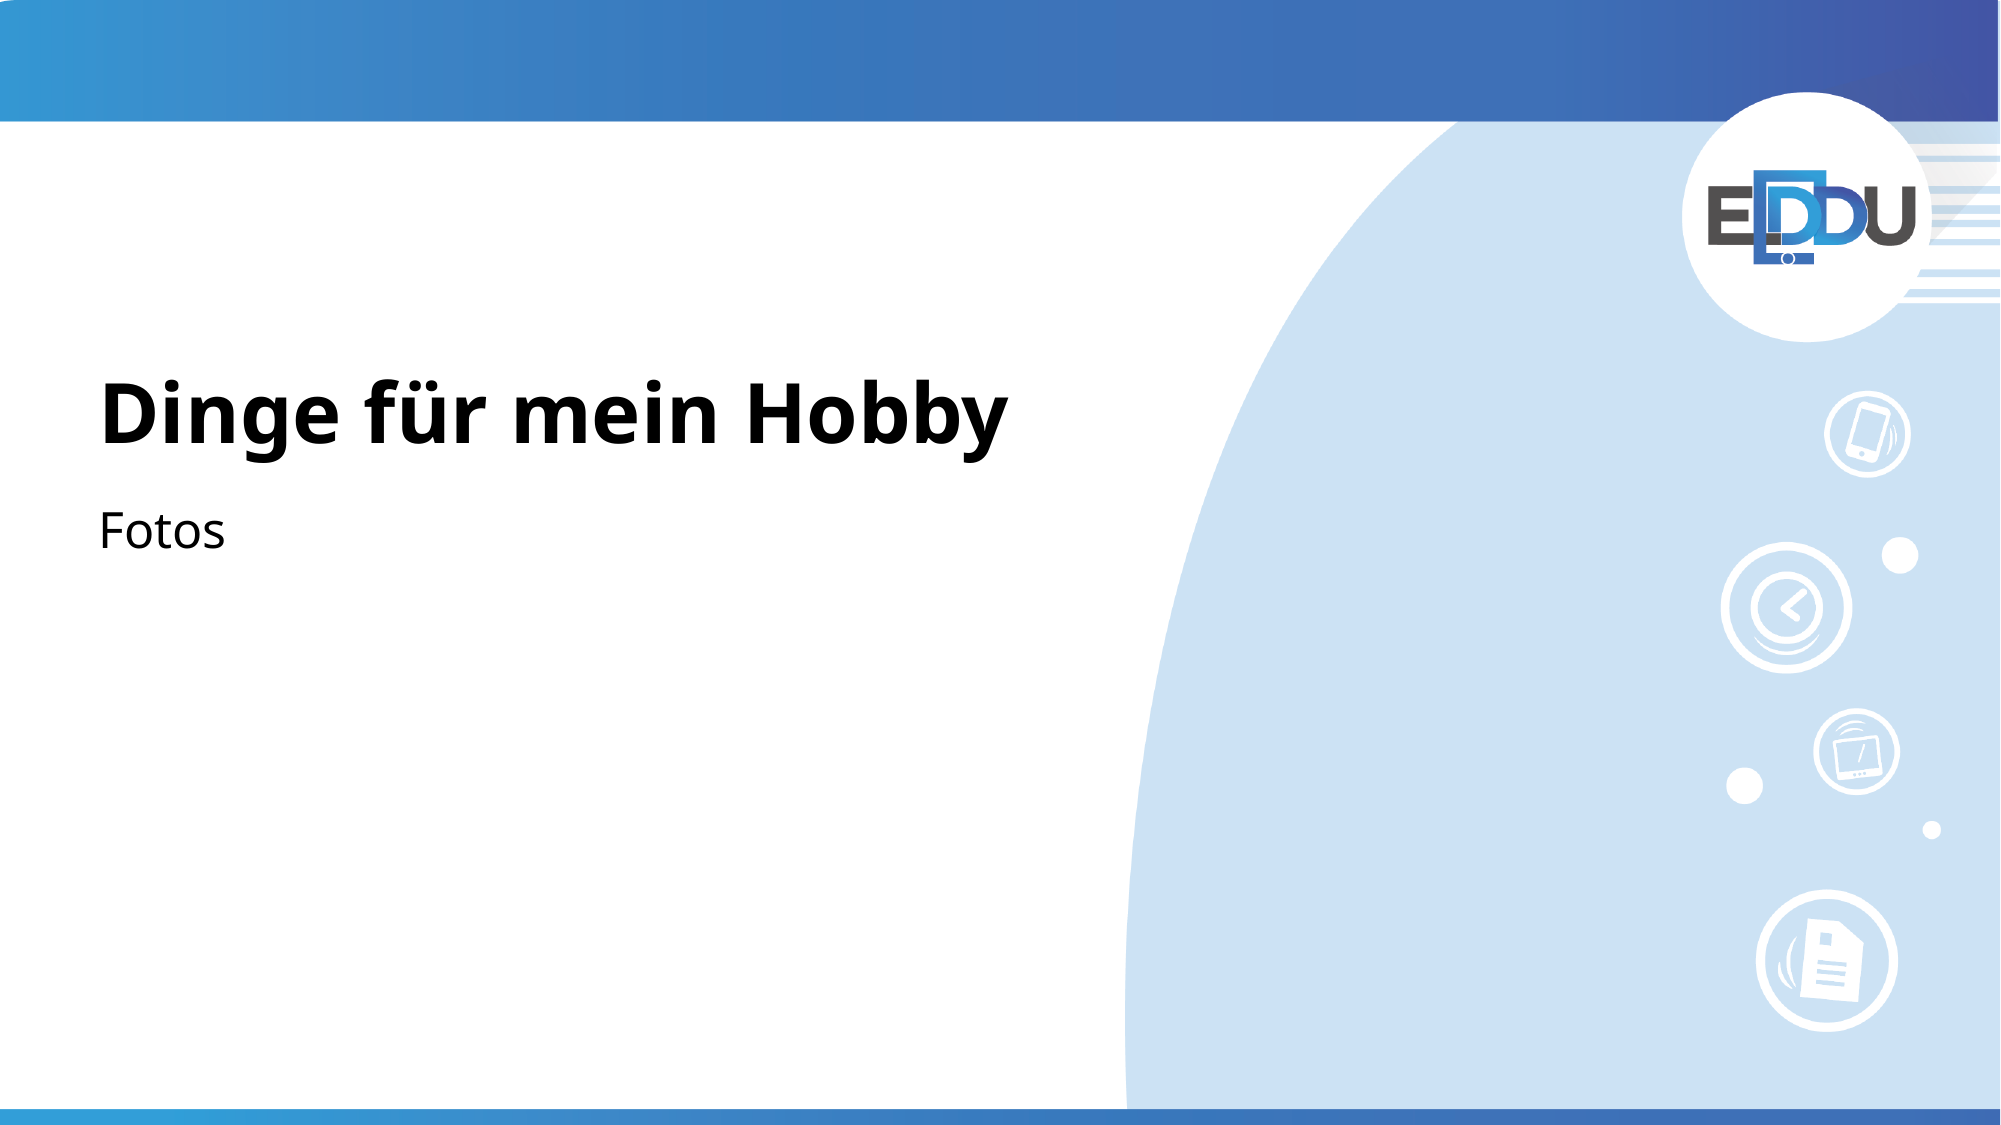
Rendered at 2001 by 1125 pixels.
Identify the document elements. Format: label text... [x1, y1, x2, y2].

subtitle Fotos [83, 498, 1584, 661]
title Dinge für mein Hobby [83, 195, 1584, 470]
picture [0, 0, 2001, 1125]
